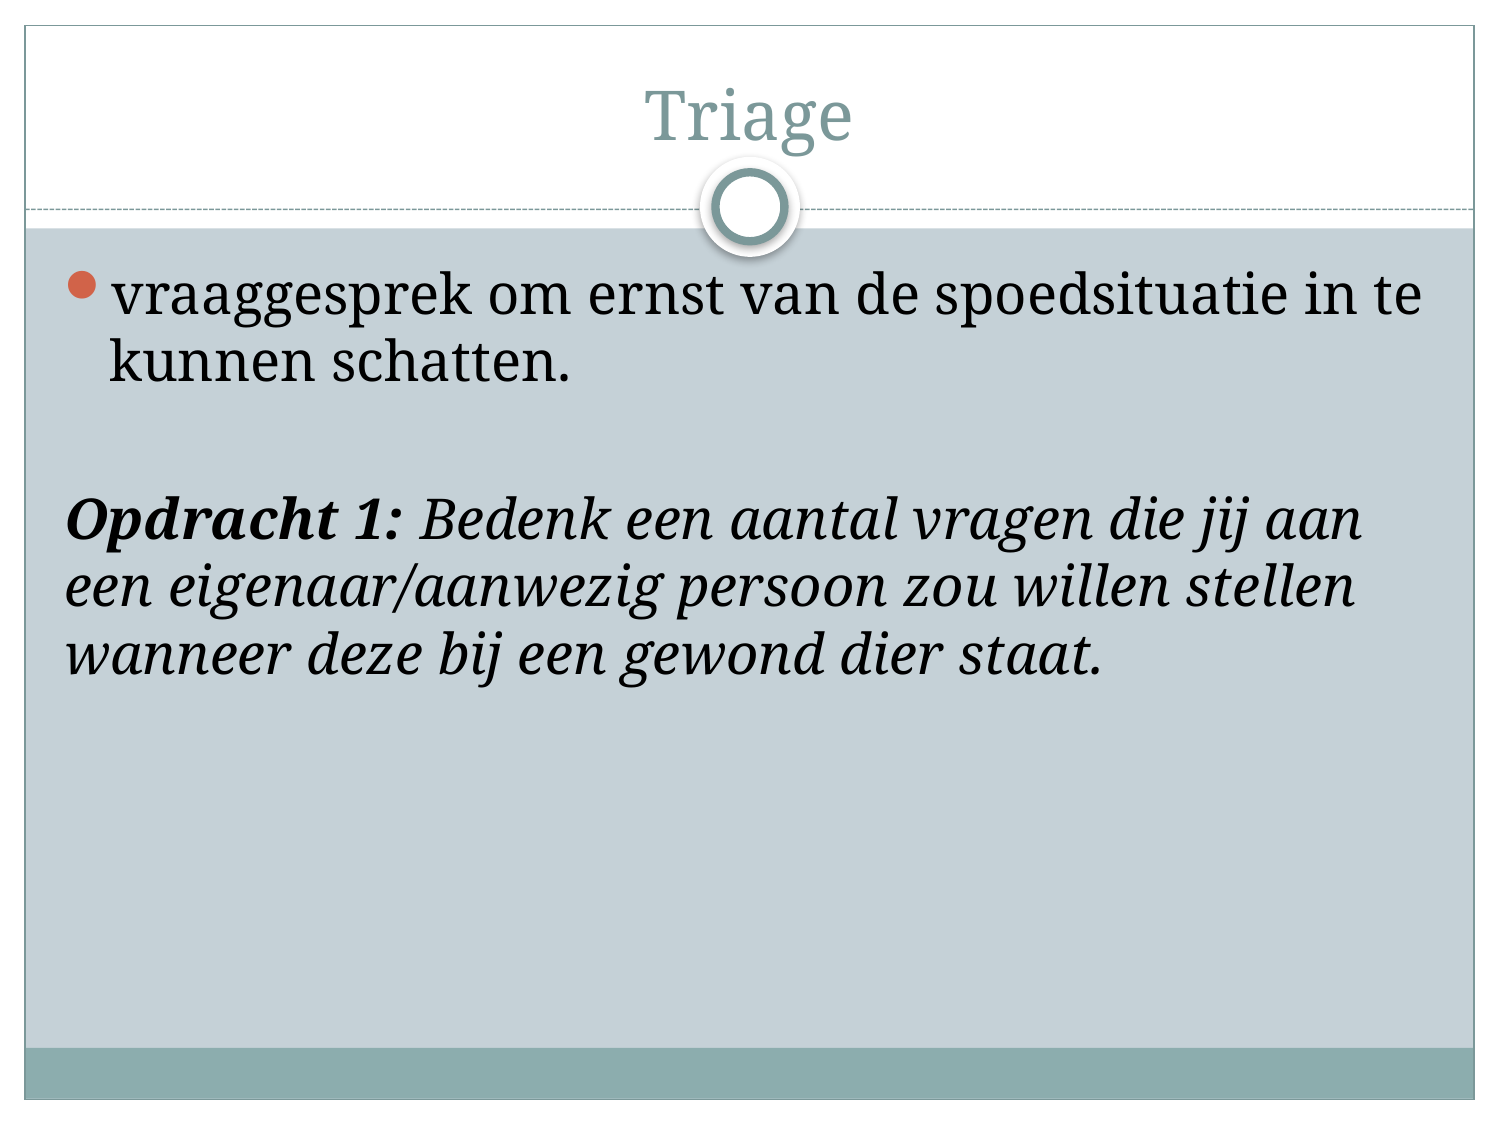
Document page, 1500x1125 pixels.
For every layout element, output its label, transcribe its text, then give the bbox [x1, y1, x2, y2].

list vraaggesprek om ernst van de spoedsituatie in te kunnen schatten. Opdracht 1: Bedenk een aantal vragen die jij aan een eigenaar/aanwezig persoon zou willen stellen wanneer deze bij een gewond dier staat. [49, 250, 1445, 1001]
title Triage [49, 37, 1450, 162]
